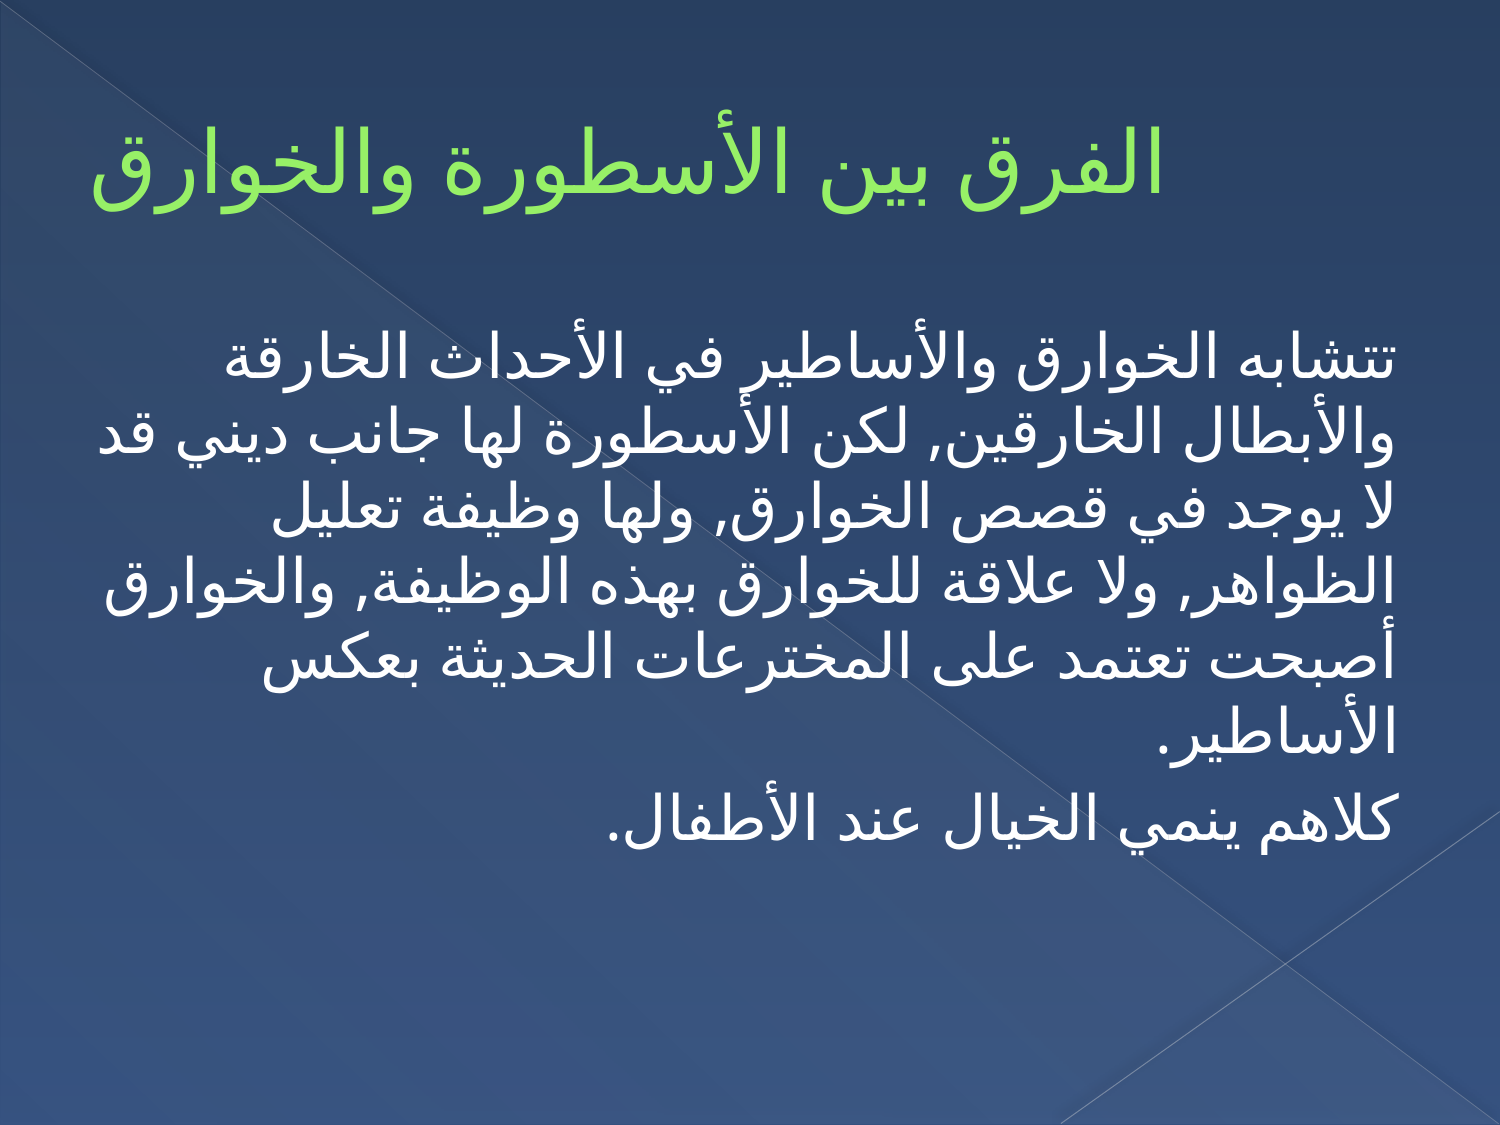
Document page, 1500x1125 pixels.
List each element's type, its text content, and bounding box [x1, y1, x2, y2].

title الفرق بين الأسطورة والخوارق [75, 43, 1425, 274]
list تتشابه الخوارق والأساطير في الأحداث الخارقة والأبطال الخارقين, لكن الأسطورة لها جانب ديني قد لا يوجد في قصص الخوارق, ولها وظيفة تعليل الظواهر, ولا علاقة للخوارق بهذه الوظيفة, والخوارق أصبحت تعتمد على المخترعات الحديثة بعكس الأساطير. كلاهم ينمي الخيال عند الأطفال. [75, 308, 1425, 1059]
